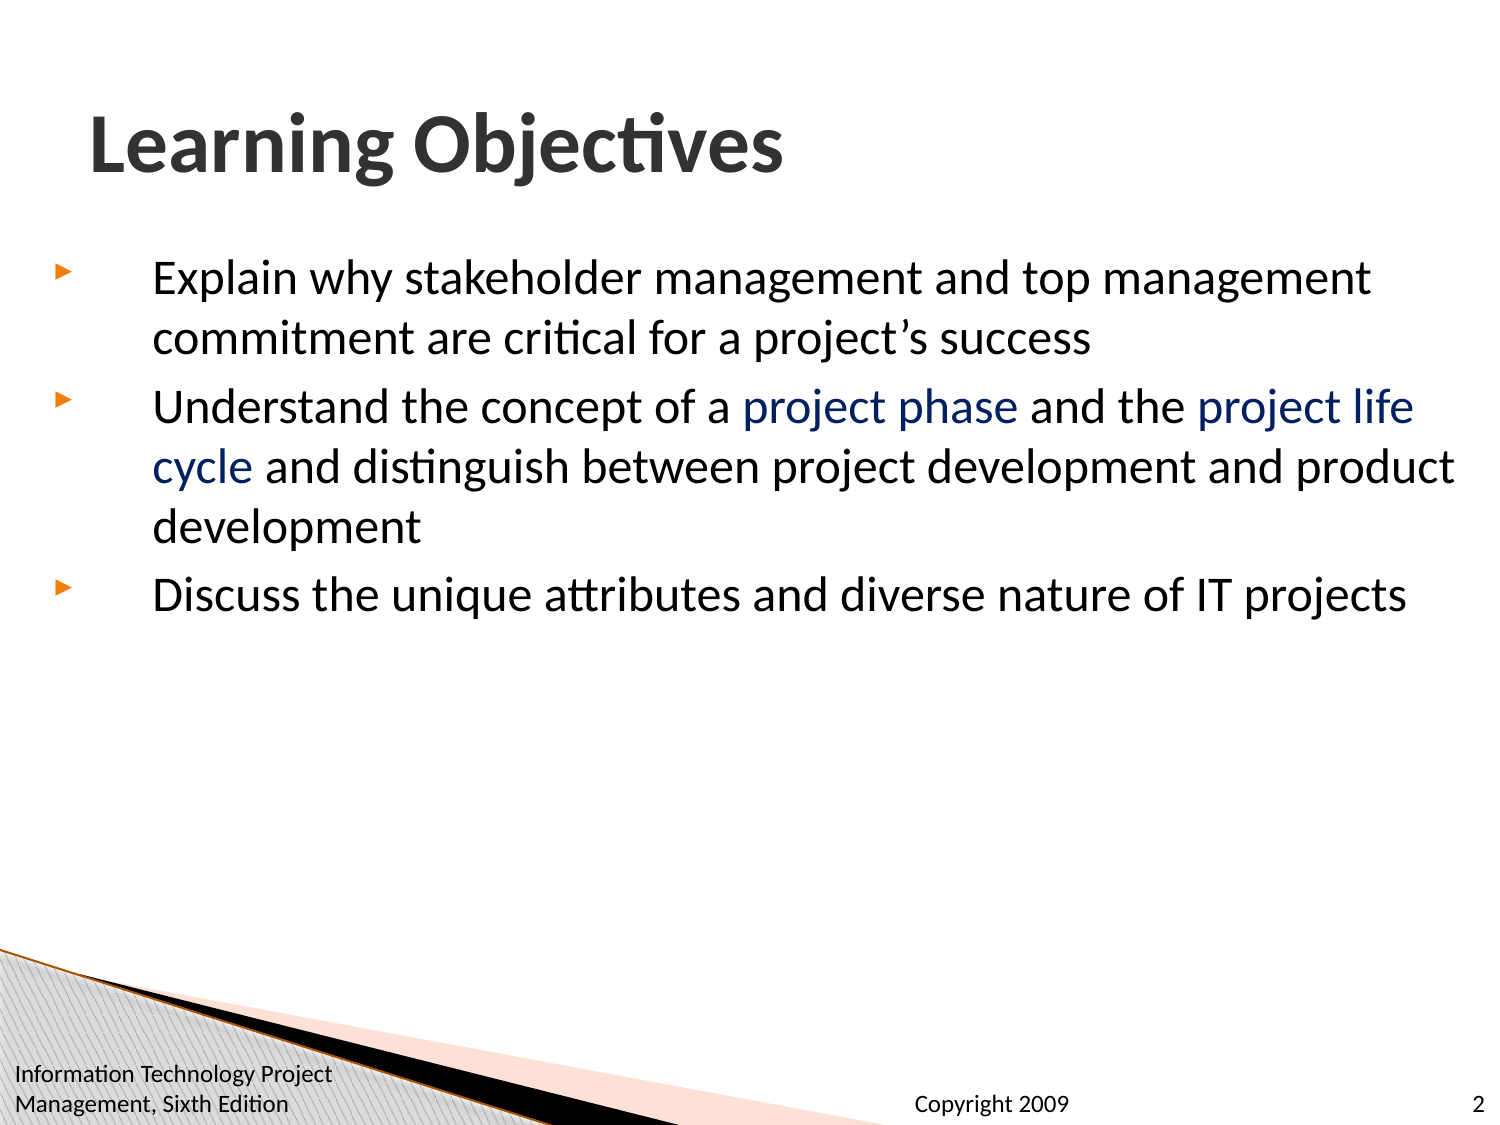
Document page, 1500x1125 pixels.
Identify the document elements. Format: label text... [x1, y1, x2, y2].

list Explain why stakeholder management and top management commitment are critical for a project’s success Understand the concept of a project phase and the project life cycle and distinguish between project development and product development Discuss the unique attributes and diverse nature of IT projects [37, 237, 1500, 1038]
slide_number 2 [1408, 1065, 1500, 1125]
footer Information Technology Project Management, Sixth Edition [0, 1065, 425, 1125]
title Learning Objectives [75, 45, 1425, 233]
